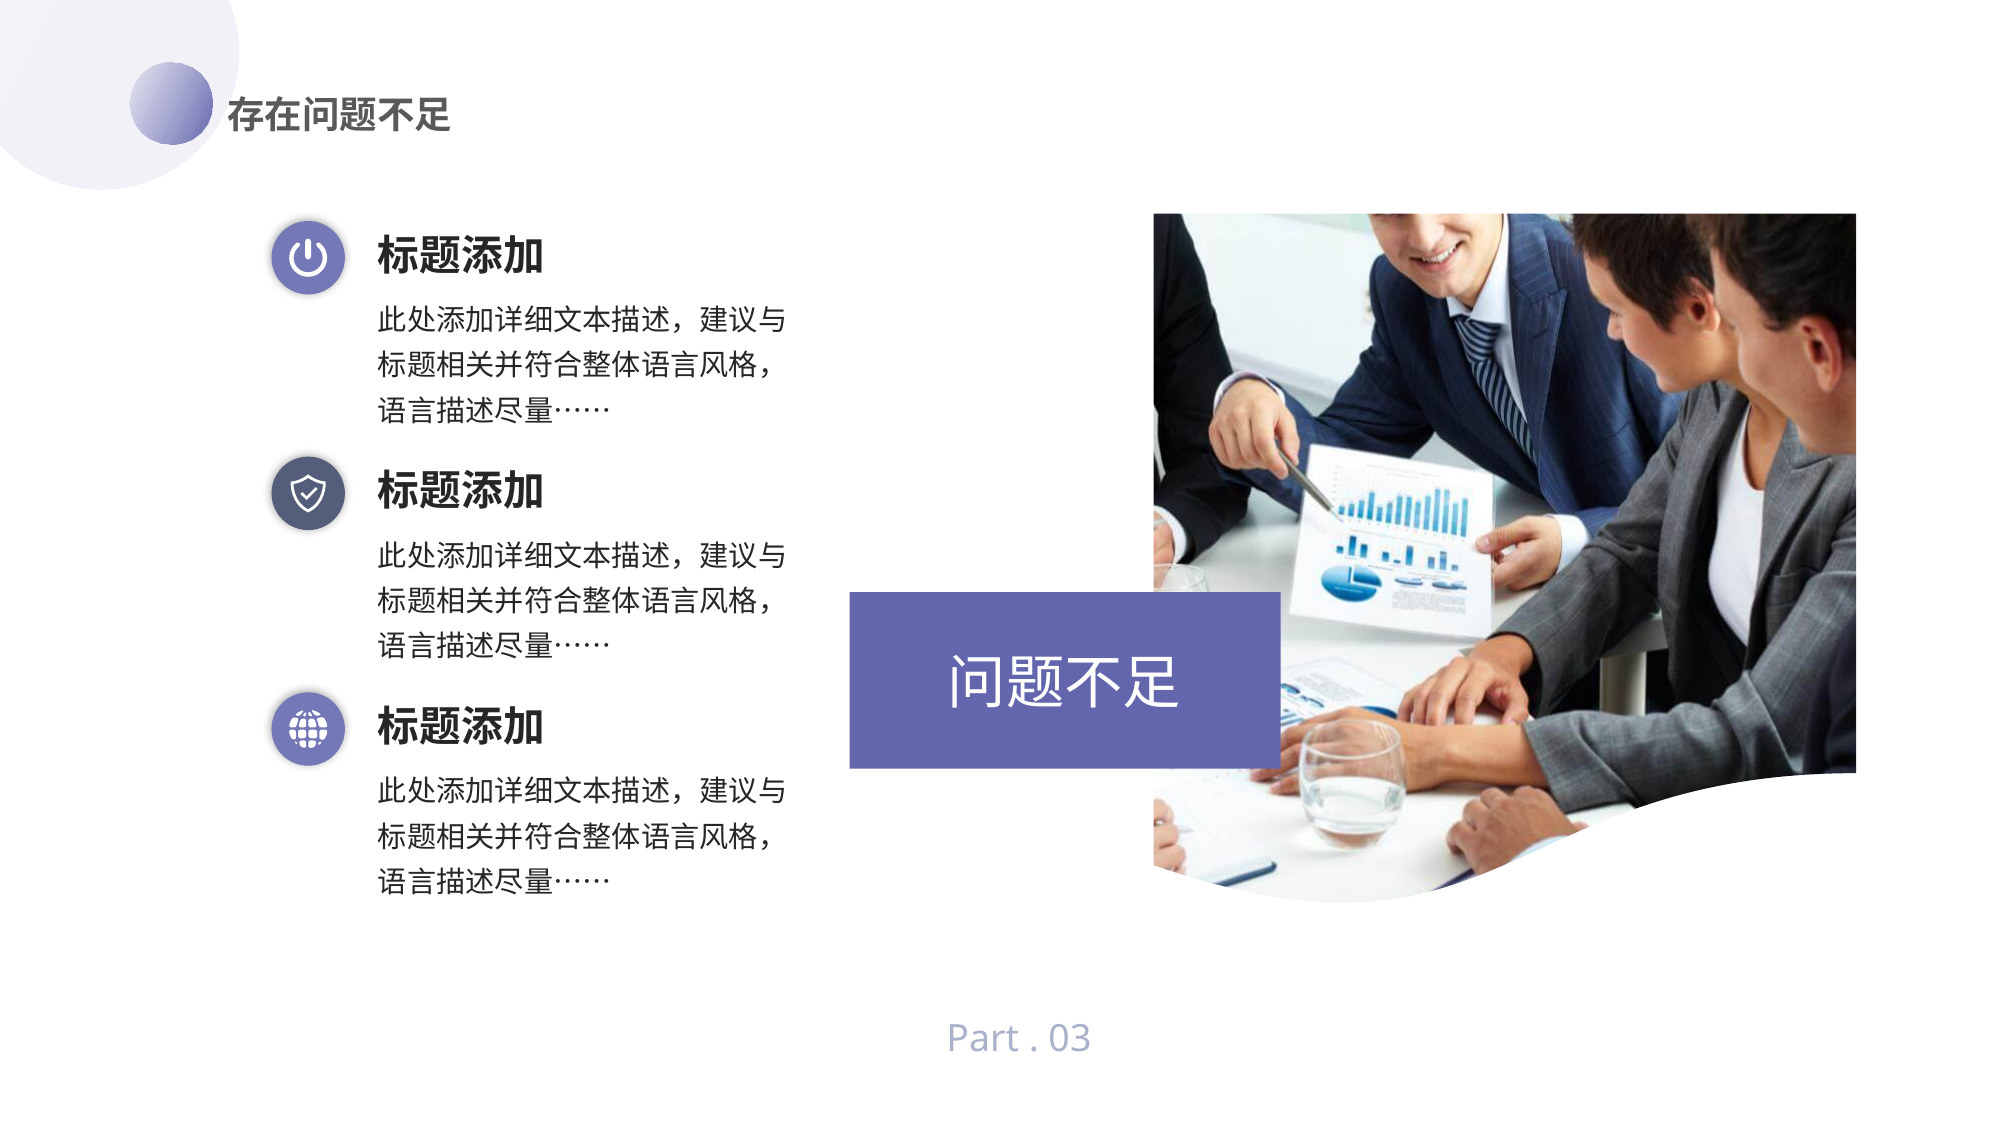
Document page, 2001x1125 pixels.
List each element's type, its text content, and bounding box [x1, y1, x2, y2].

text_box [1152, 212, 1858, 904]
text_box 问题不足 [879, 637, 1249, 723]
text_box [0, 0, 240, 191]
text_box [271, 456, 827, 673]
text_box Part . 03 [931, 997, 1154, 1075]
text_box [848, 591, 1282, 770]
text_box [271, 692, 827, 908]
text_box [128, 60, 212, 146]
text_box 存在问题不足 [212, 84, 626, 144]
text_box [271, 221, 827, 437]
